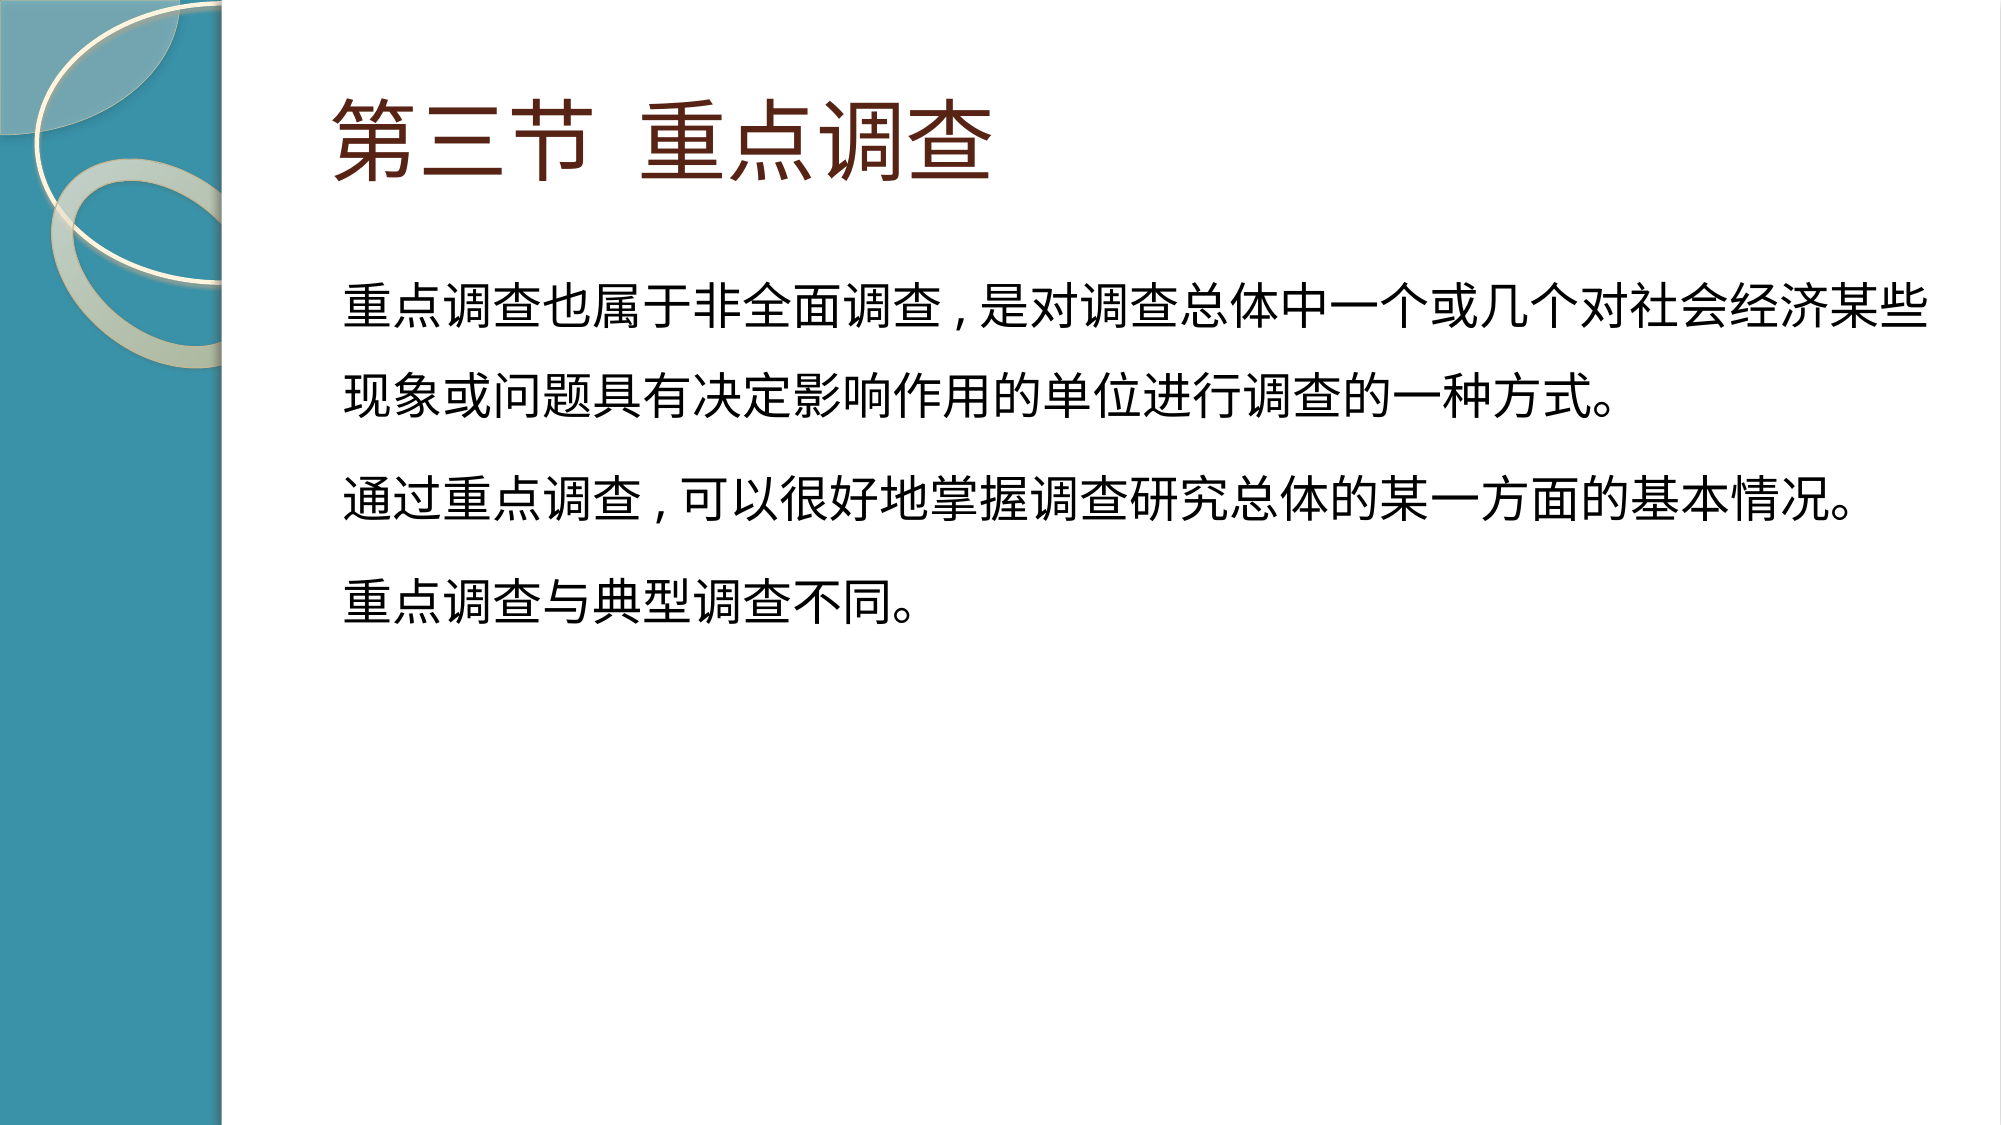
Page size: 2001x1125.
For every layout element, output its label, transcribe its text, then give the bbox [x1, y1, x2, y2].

list 重点调查也属于非全面调查,是对调查总体中一个或几个对社会经济某些现象或问题具有决定影响作用的单位进行调查的一种方式。 通过重点调查,可以很好地掌握调查研究总体的某一方面的基本情况。 重点调查与典型调查不同。 [313, 237, 1954, 1025]
title 第三节 重点调查 [313, 45, 1954, 233]
